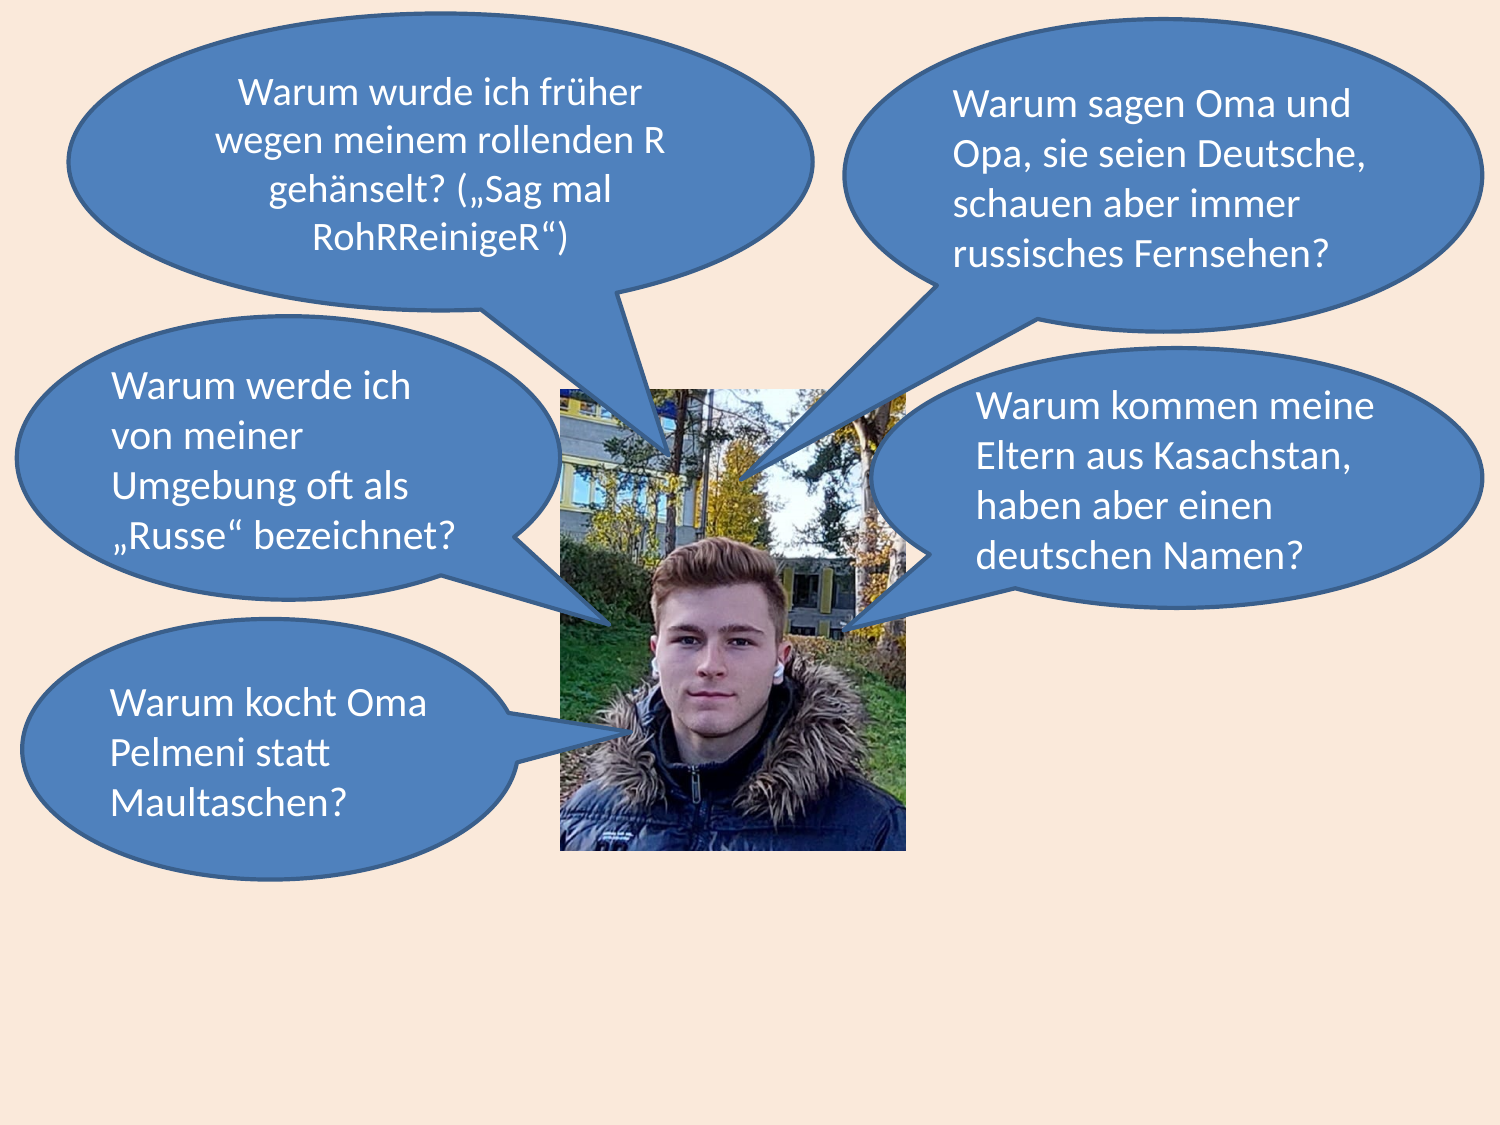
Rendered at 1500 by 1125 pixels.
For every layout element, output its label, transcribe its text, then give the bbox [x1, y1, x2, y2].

text_box Warum wurde ich früher wegen meinem rollenden R gehänselt? („Sag mal RohRReinigeR“) [66, 11, 815, 388]
text_box Warum kommen meine Eltern aus Kasachstan, haben aber einen deutschen Namen? [910, 345, 1485, 617]
text_box Warum sagen Oma und Opa, sie seien Deutsche, schauen aber immer russisches Fernsehen? [830, 16, 1485, 392]
text_box Warum kocht Oma Pelmeni statt Maultaschen? [20, 616, 554, 882]
text_box Warum werde ich von meiner Umgebung oft als „Russe“ bezeichnet? [14, 314, 554, 611]
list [559, 389, 906, 851]
